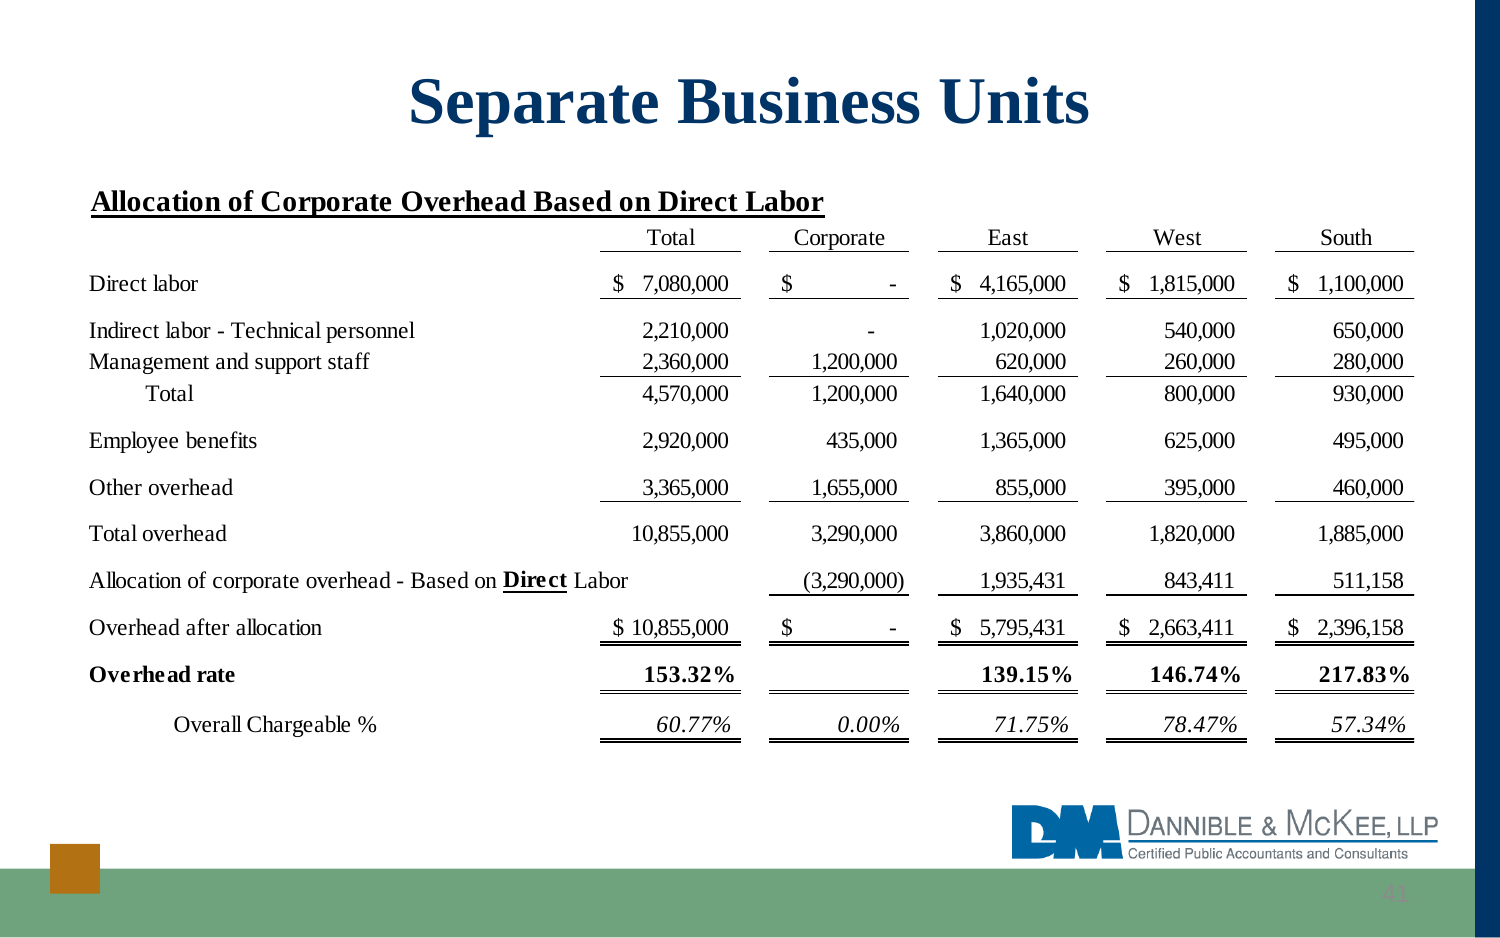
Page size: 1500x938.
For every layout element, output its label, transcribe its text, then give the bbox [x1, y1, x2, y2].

title Separate Business Units [112, 56, 1388, 169]
picture [1012, 805, 1438, 859]
slide_number 41 [1074, 868, 1425, 919]
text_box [84, 180, 1416, 758]
